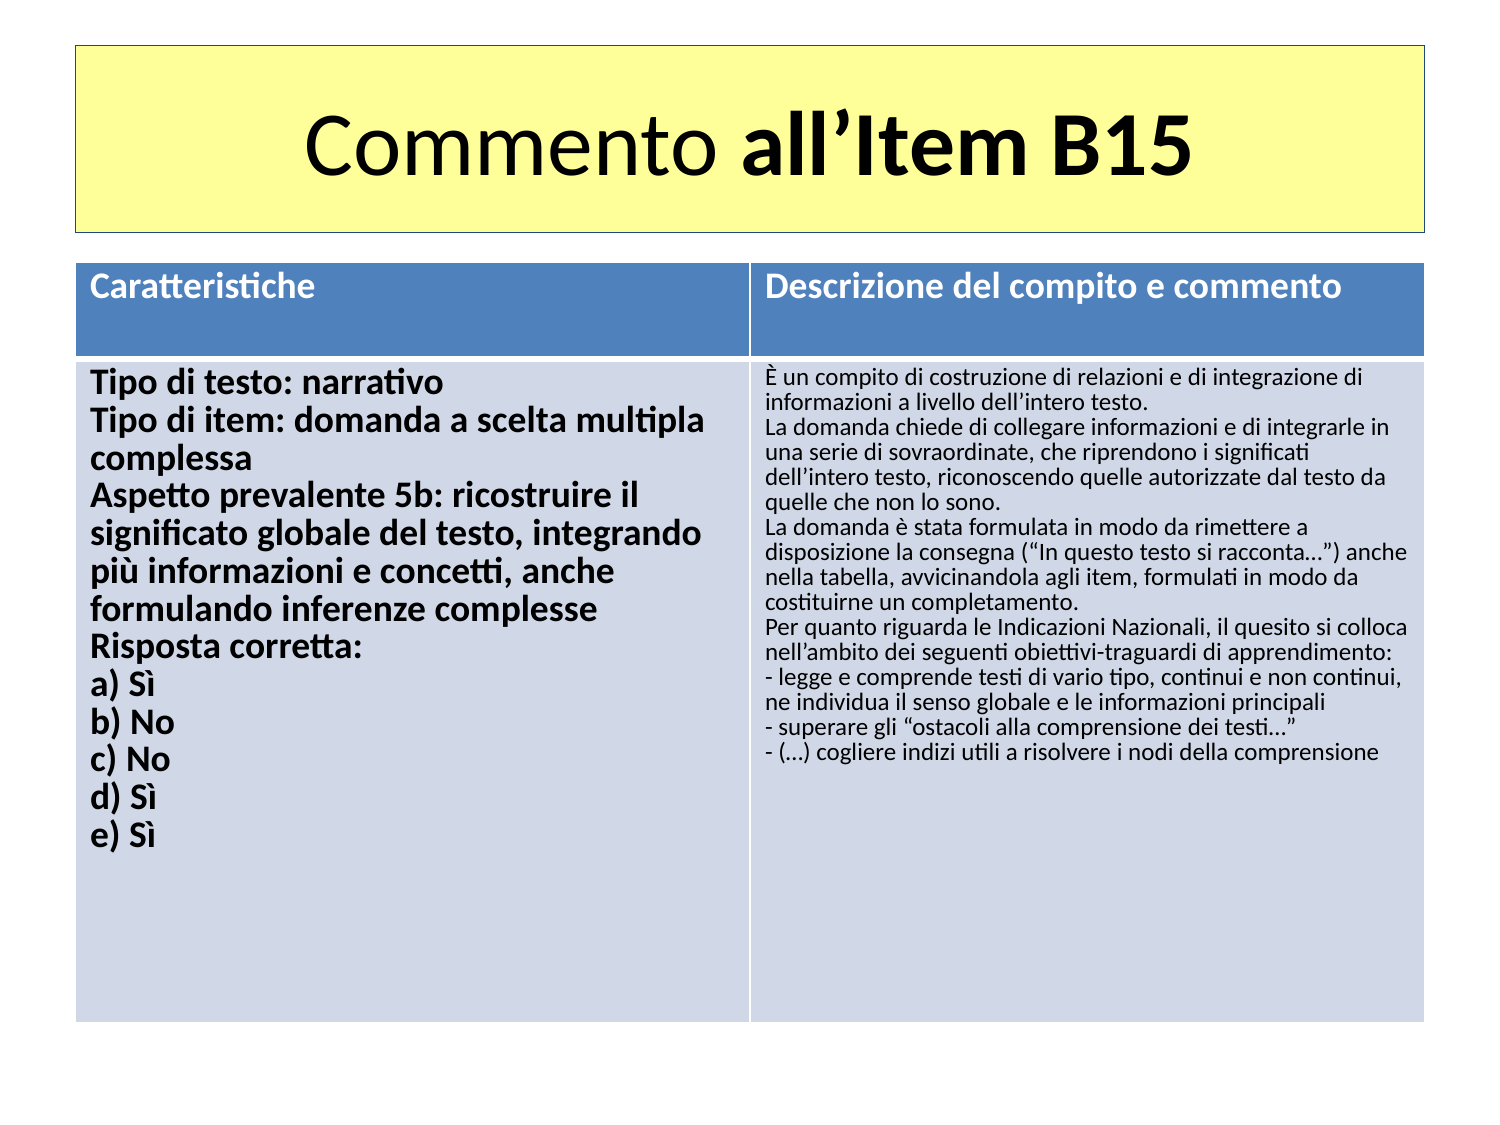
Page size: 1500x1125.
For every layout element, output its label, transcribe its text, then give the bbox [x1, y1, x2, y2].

table_header Descrizione del compito e commento [751, 263, 1424, 356]
title Commento all’Item B15 [75, 45, 1425, 233]
table_header Caratteristiche [76, 263, 749, 356]
table_cell Tipo di testo: narrativo Tipo di item: domanda a scelta multipla complessa Aspetto prevalente 5b: ricostruire il significato globale del testo, integrando più informazioni e concetti, anche formulando inferenze complesse Risposta corretta: a) Sì b) No c) No d) Sì e) Sì [76, 362, 749, 1022]
table_cell È un compito di costruzione di relazioni e di integrazione di informazioni a livello dell’intero testo. La domanda chiede di collegare informazioni e di integrarle in una serie di sovraordinate, che riprendono i significati dell’intero testo, riconoscendo quelle autorizzate dal testo da quelle che non lo sono. La domanda è stata formulata in modo da rimettere a disposizione la consegna (“In questo testo si racconta…”) anche nella tabella, avvicinandola agli item, formulati in modo da costituirne un completamento. Per quanto riguarda le Indicazioni Nazionali, il quesito si colloca nell’ambito dei seguenti obiettivi-traguardi di apprendimento: - legge e comprende testi di vario tipo, continui e non continui, ne individua il senso globale e le informazioni principali - superare gli “ostacoli alla comprensione dei testi…” - (…) cogliere indizi utili a risolvere i nodi della comprensione [751, 362, 1424, 1022]
